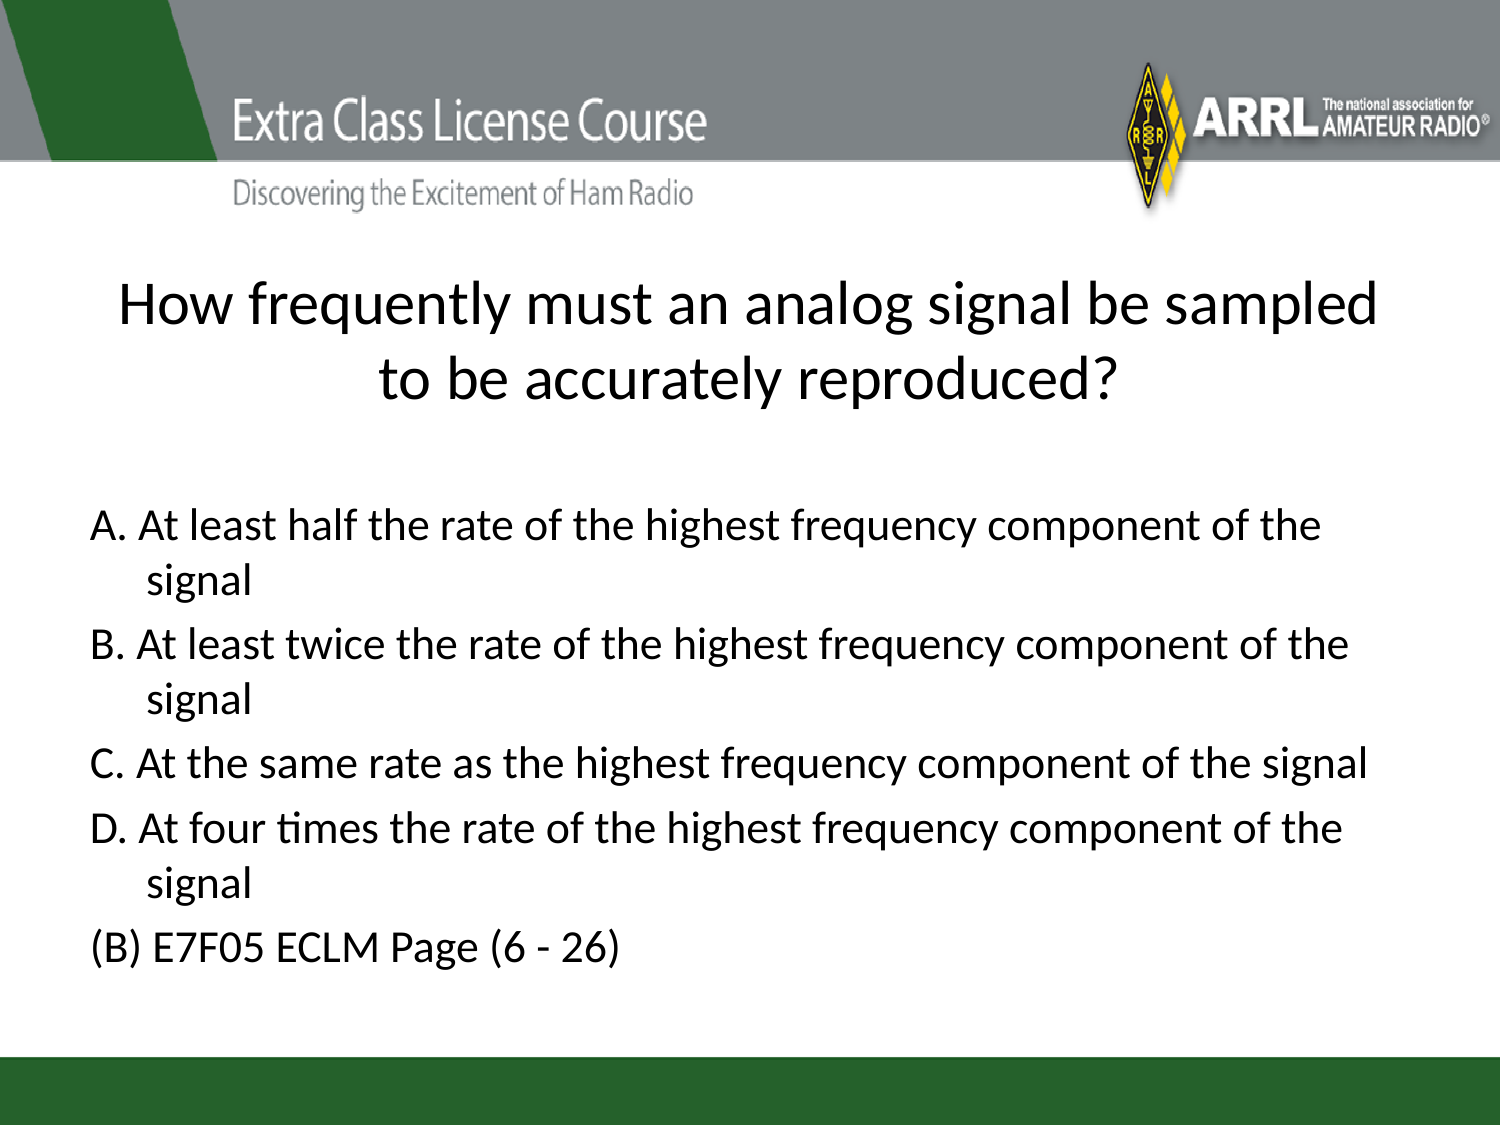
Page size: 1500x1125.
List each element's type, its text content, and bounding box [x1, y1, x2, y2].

picture [0, 0, 1500, 1125]
list A. At least half the rate of the highest frequency component of the signal B. At least twice the rate of the highest frequency component of the signal C. At the same rate as the highest frequency component of the signal D. At four times the rate of the highest frequency component of the signal (B) E7F05 ECLM Page (6 - 26) [75, 487, 1425, 1005]
title How frequently must an analog signal be sampled to be accurately reproduced? [75, 254, 1425, 435]
